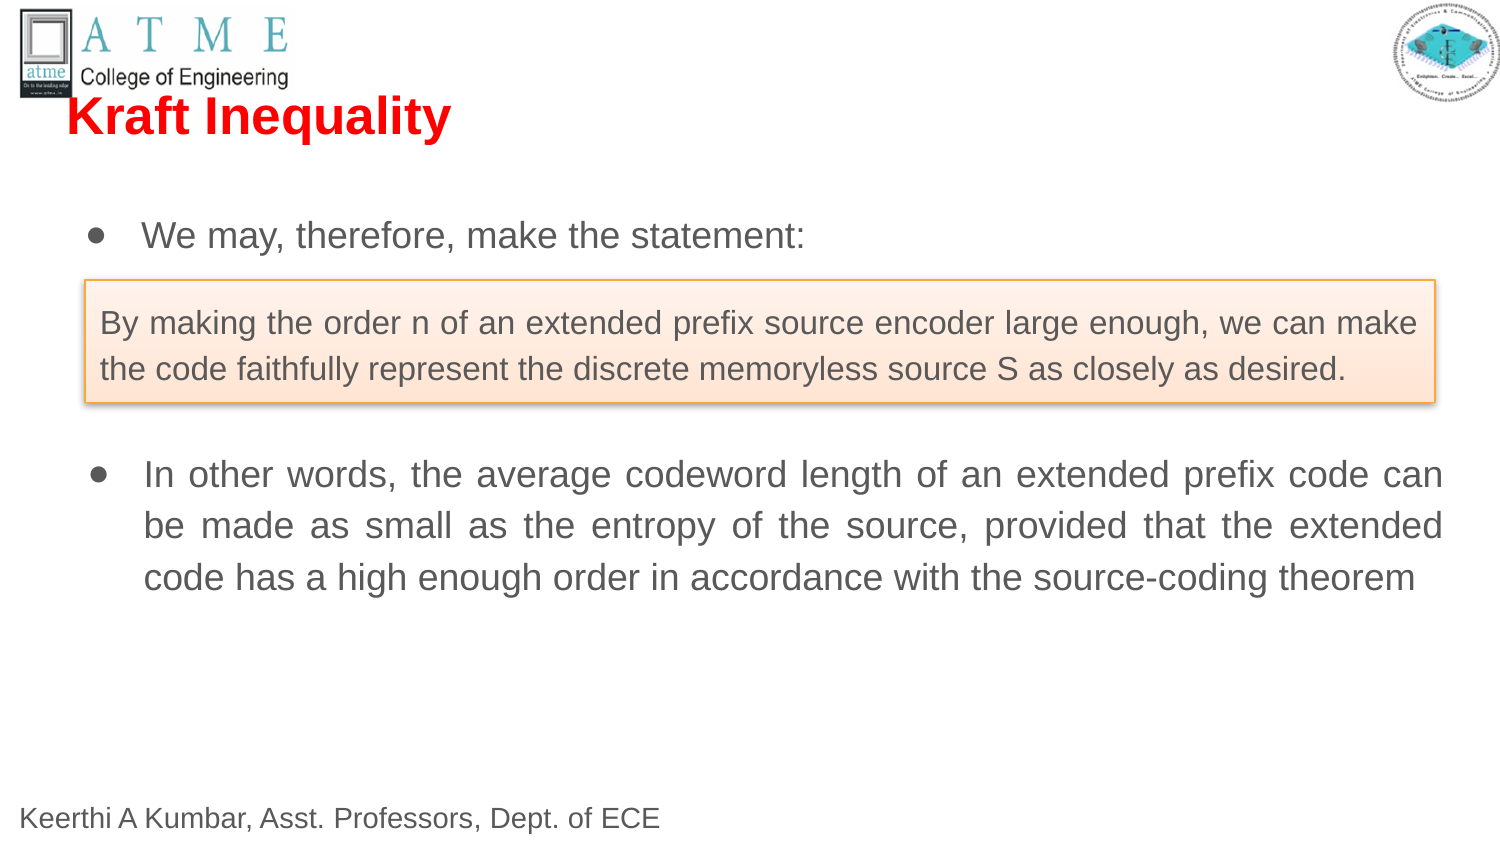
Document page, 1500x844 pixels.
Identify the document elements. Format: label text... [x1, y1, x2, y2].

picture [17, 6, 295, 99]
text_box In other words, the average codeword length of an extended prefix code can be made as small as the entropy of the source, provided that the extended code has a high enough order in accordance with the source-coding theorem [52, 426, 1461, 625]
picture [1389, 1, 1500, 104]
list We may, therefore, make the statement: [49, 187, 1437, 282]
title Kraft Inequality [51, 66, 1449, 161]
text_box By making the order n of an extended prefix source encoder large enough, we can make the code faithfully represent the discrete memoryless source S as closely as desired. [84, 279, 1436, 403]
